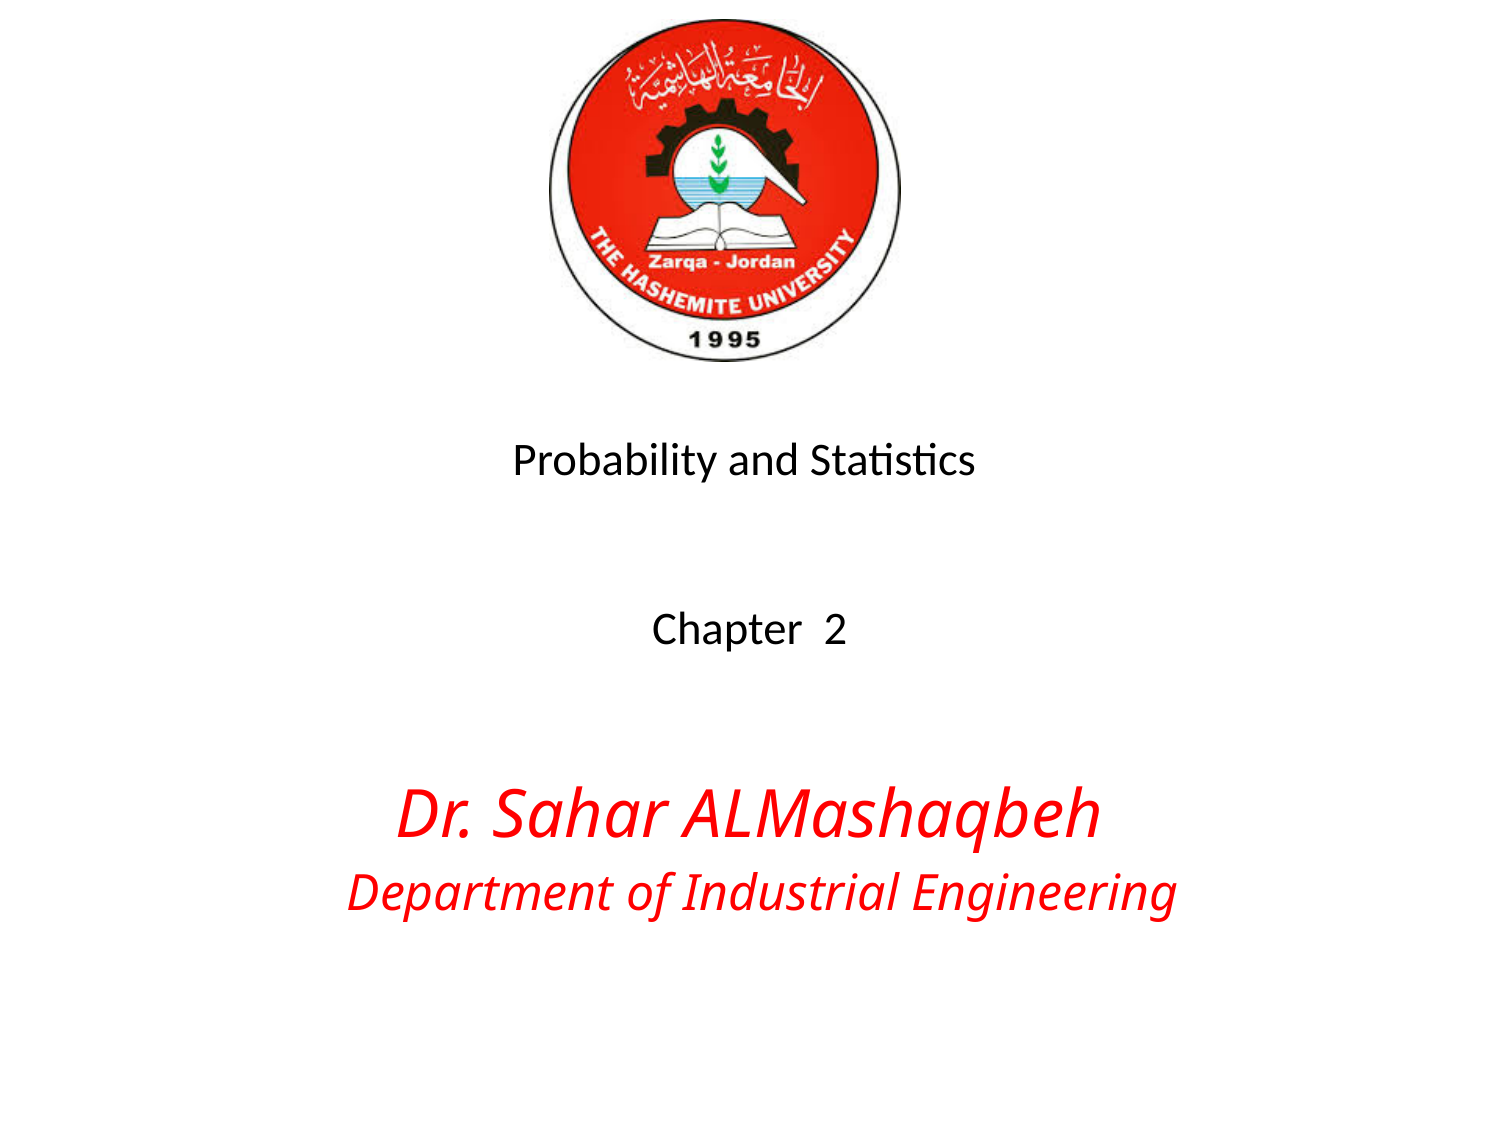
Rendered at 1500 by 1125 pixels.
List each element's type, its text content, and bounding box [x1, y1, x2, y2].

title Probability and Statistics Chapter 2 [112, 420, 1388, 662]
picture [548, 18, 901, 362]
subtitle Dr. Sahar ALMashaqbeh Department of Industrial Engineering [225, 763, 1275, 1051]
